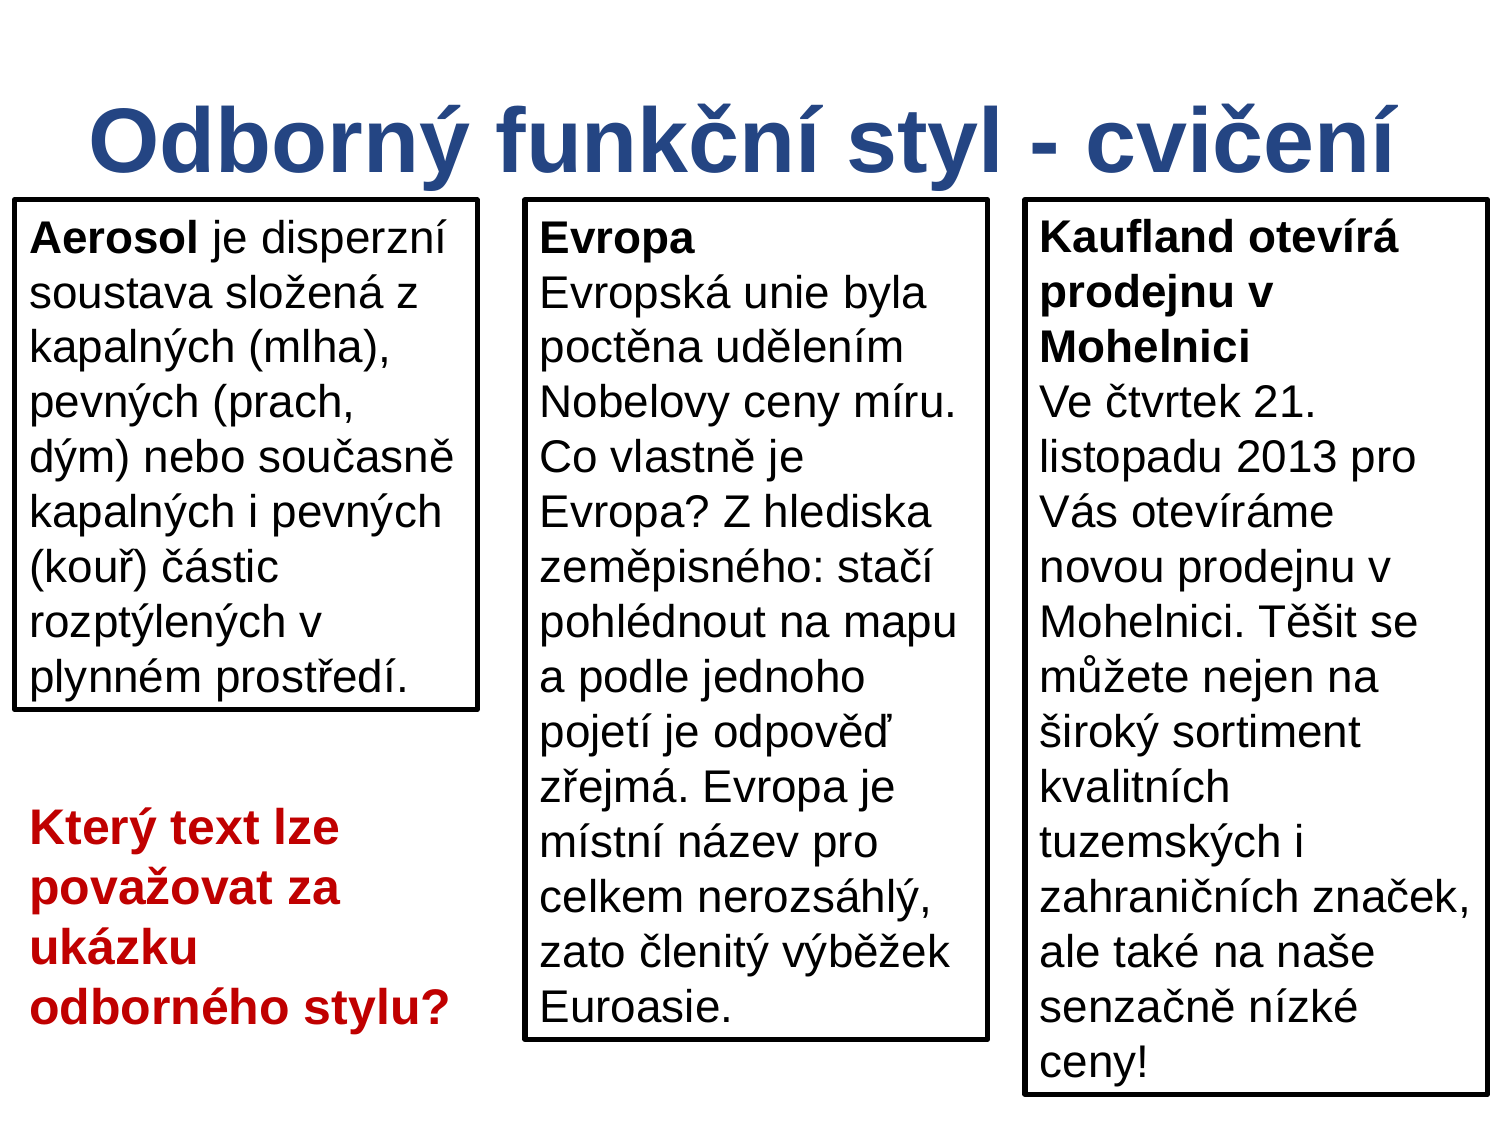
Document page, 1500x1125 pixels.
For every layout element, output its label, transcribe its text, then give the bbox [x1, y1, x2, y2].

text_box Kaufland otevírá prodejnu v Mohelnici Ve čtvrtek 21. listopadu 2013 pro Vás otevíráme novou prodejnu v Mohelnici. Těšit se můžete nejen na široký sortiment kvalitních tuzemských i zahraničních značek, ale také na naše senzačně nízké ceny! [1024, 199, 1488, 1095]
text_box Odborný funkční styl - cvičení [49, 62, 1463, 199]
text_box Aerosol je disperzní soustava složená z kapalných (mlha), pevných (prach, dým) nebo současně kapalných i pevných (kouř) částic rozptýlených v plynném prostředí. [14, 199, 478, 710]
text_box Evropa Evropská unie byla poctěna udělením Nobelovy ceny míru. Co vlastně je Evropa? Z hlediska zeměpisného: stačí pohlédnout na mapu a podle jednoho pojetí je odpověď zřejmá. Evropa je místní název pro celkem nerozsáhlý, zato členitý výběžek Euroasie. [524, 199, 988, 1040]
text_box Který text lze považovat za ukázku odborného stylu? [14, 787, 478, 1043]
